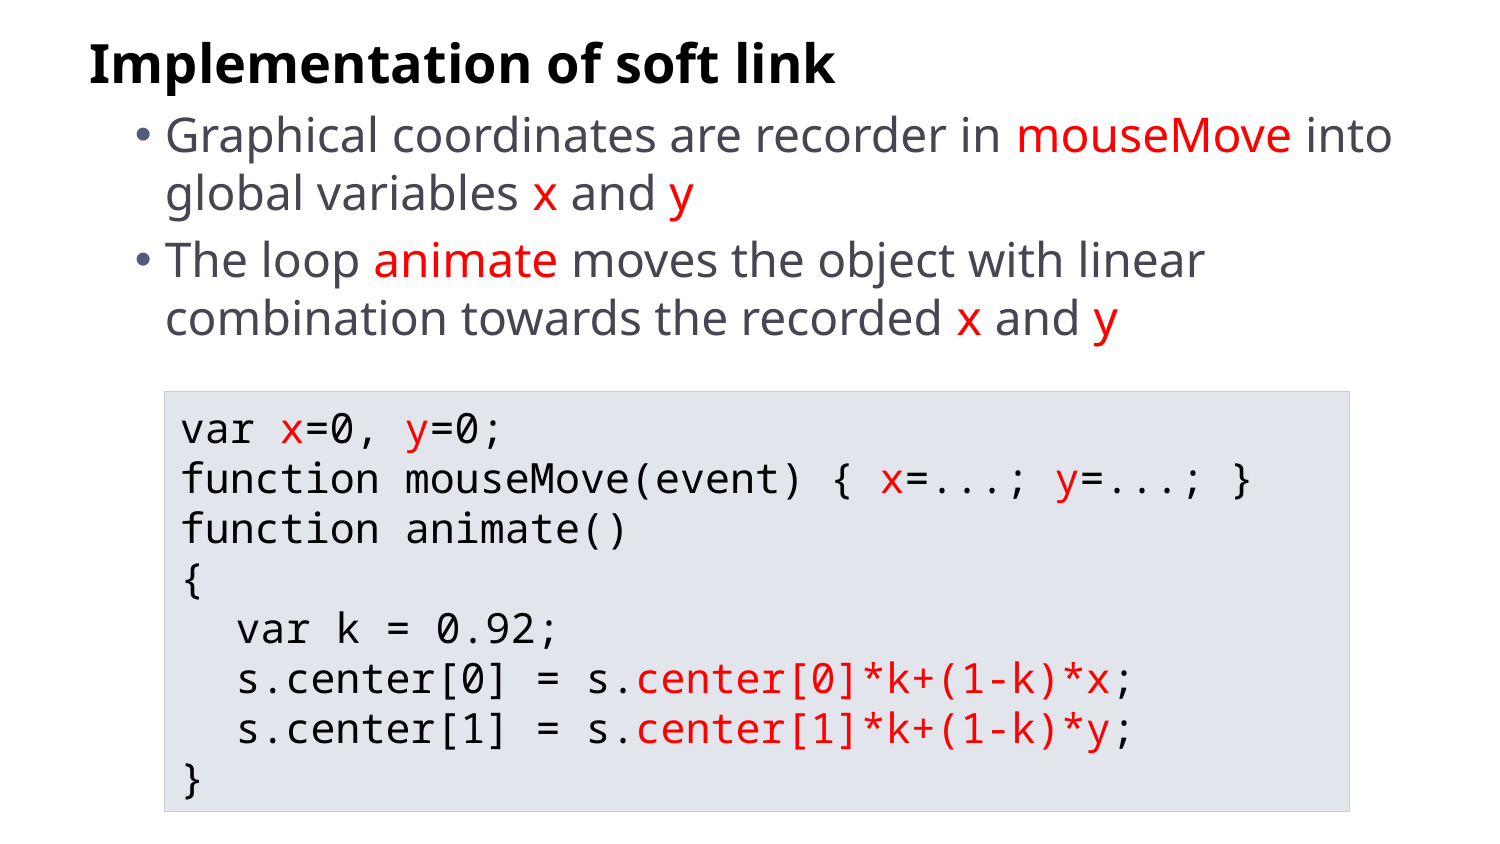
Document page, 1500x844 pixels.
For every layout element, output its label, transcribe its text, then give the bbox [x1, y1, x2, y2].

list Implementation of soft link Graphical coordinates are recorder in mouseMove into global variables x and y The loop animate moves the object with linear combination towards the recorded x and y [75, 21, 1475, 835]
text_box var x=0, y=0; function mouseMove(event) { x=...; y=...; } function animate() { var k = 0.92; s.center[0] = s.center[0]*k+(1-k)*x; s.center[1] = s.center[1]*k+(1-k)*y; } [164, 391, 1350, 812]
